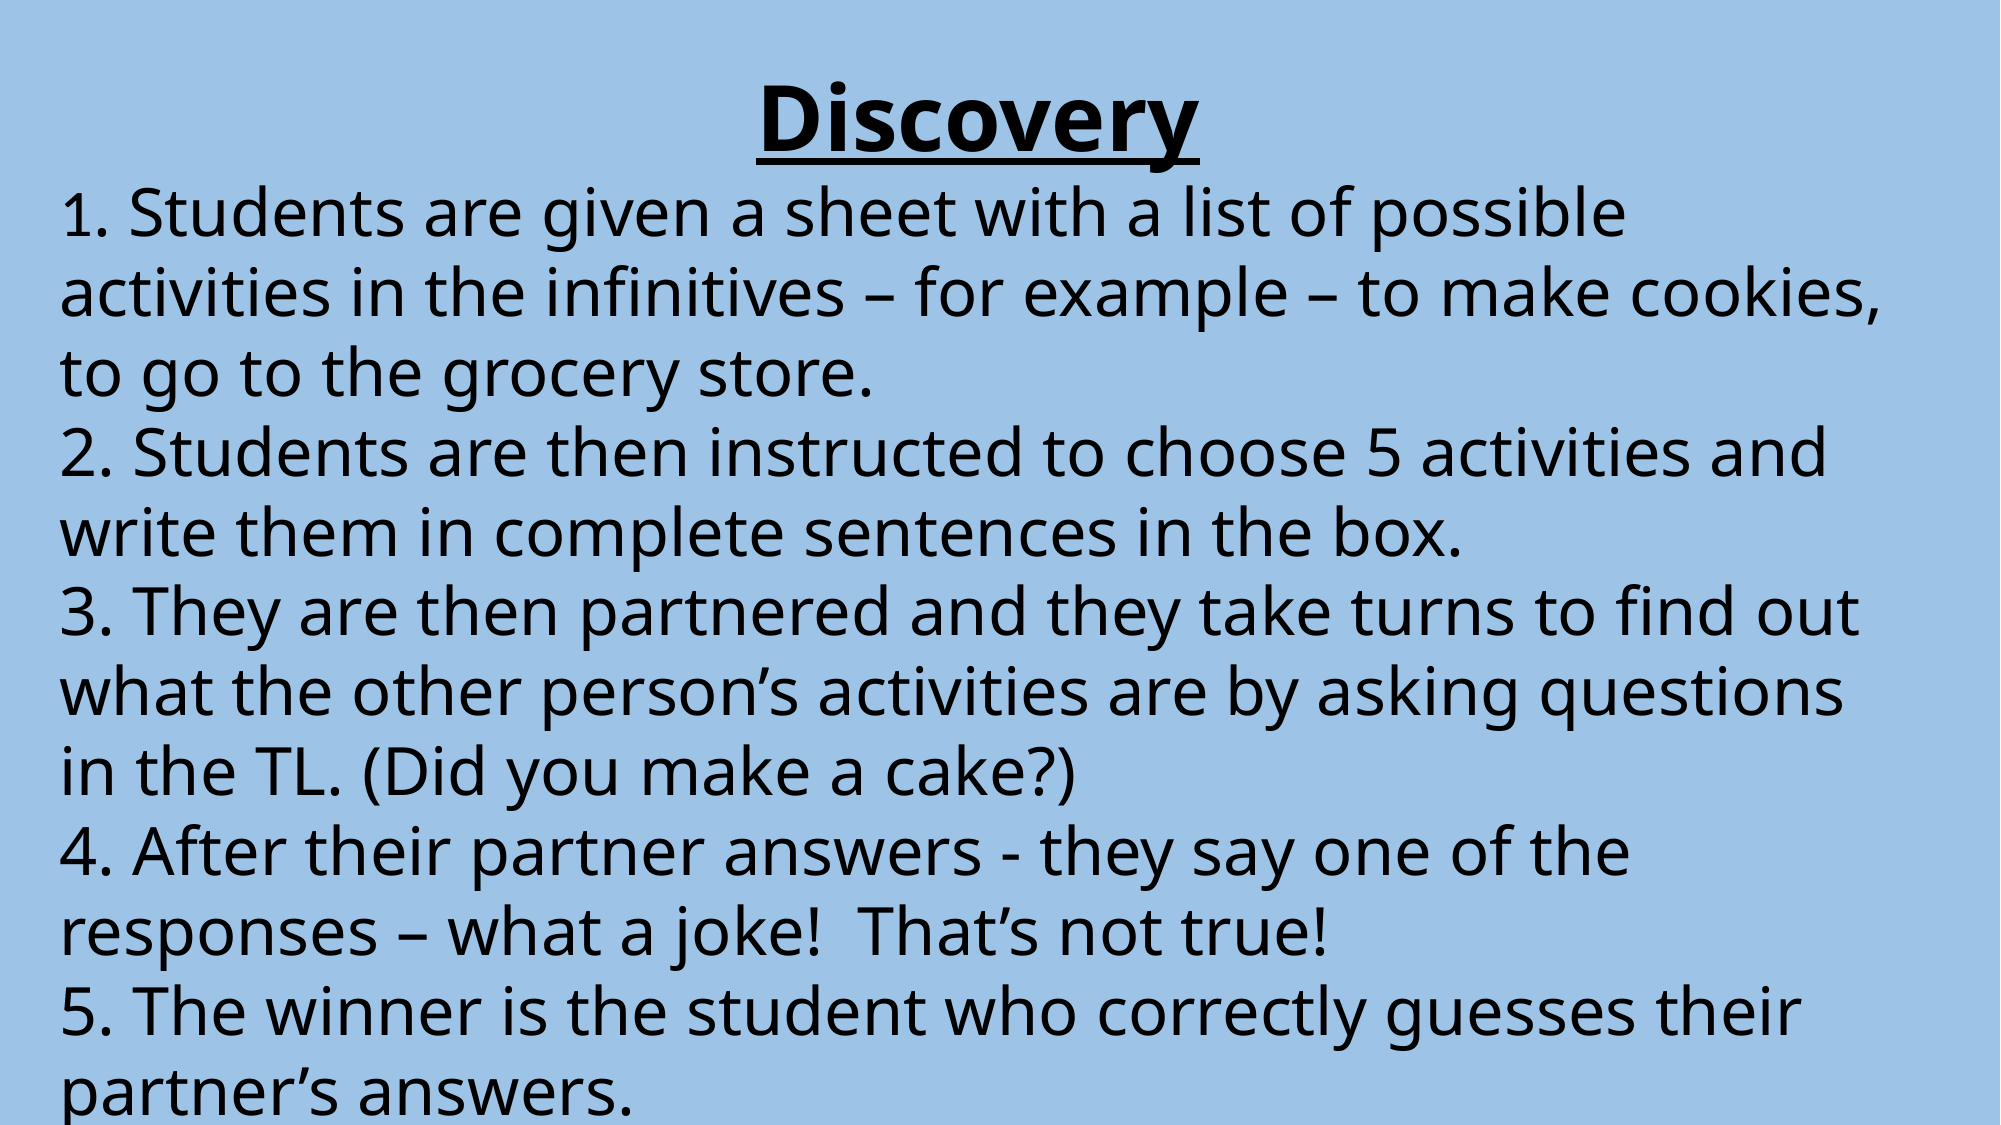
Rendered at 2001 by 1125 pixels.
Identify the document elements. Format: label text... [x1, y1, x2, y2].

text_box Discovery 1. Students are given a sheet with a list of possible activities in the infinitives – for example – to make cookies, to go to the grocery store. 2. Students are then instructed to choose 5 activities and write them in complete sentences in the box. 3. They are then partnered and they take turns to find out what the other person’s activities are by asking questions in the TL. (Did you make a cake?) 4. After their partner answers - they say one of the responses – what a joke! That’s not true! 5. The winner is the student who correctly guesses their partner’s answers. [44, 52, 1913, 1125]
